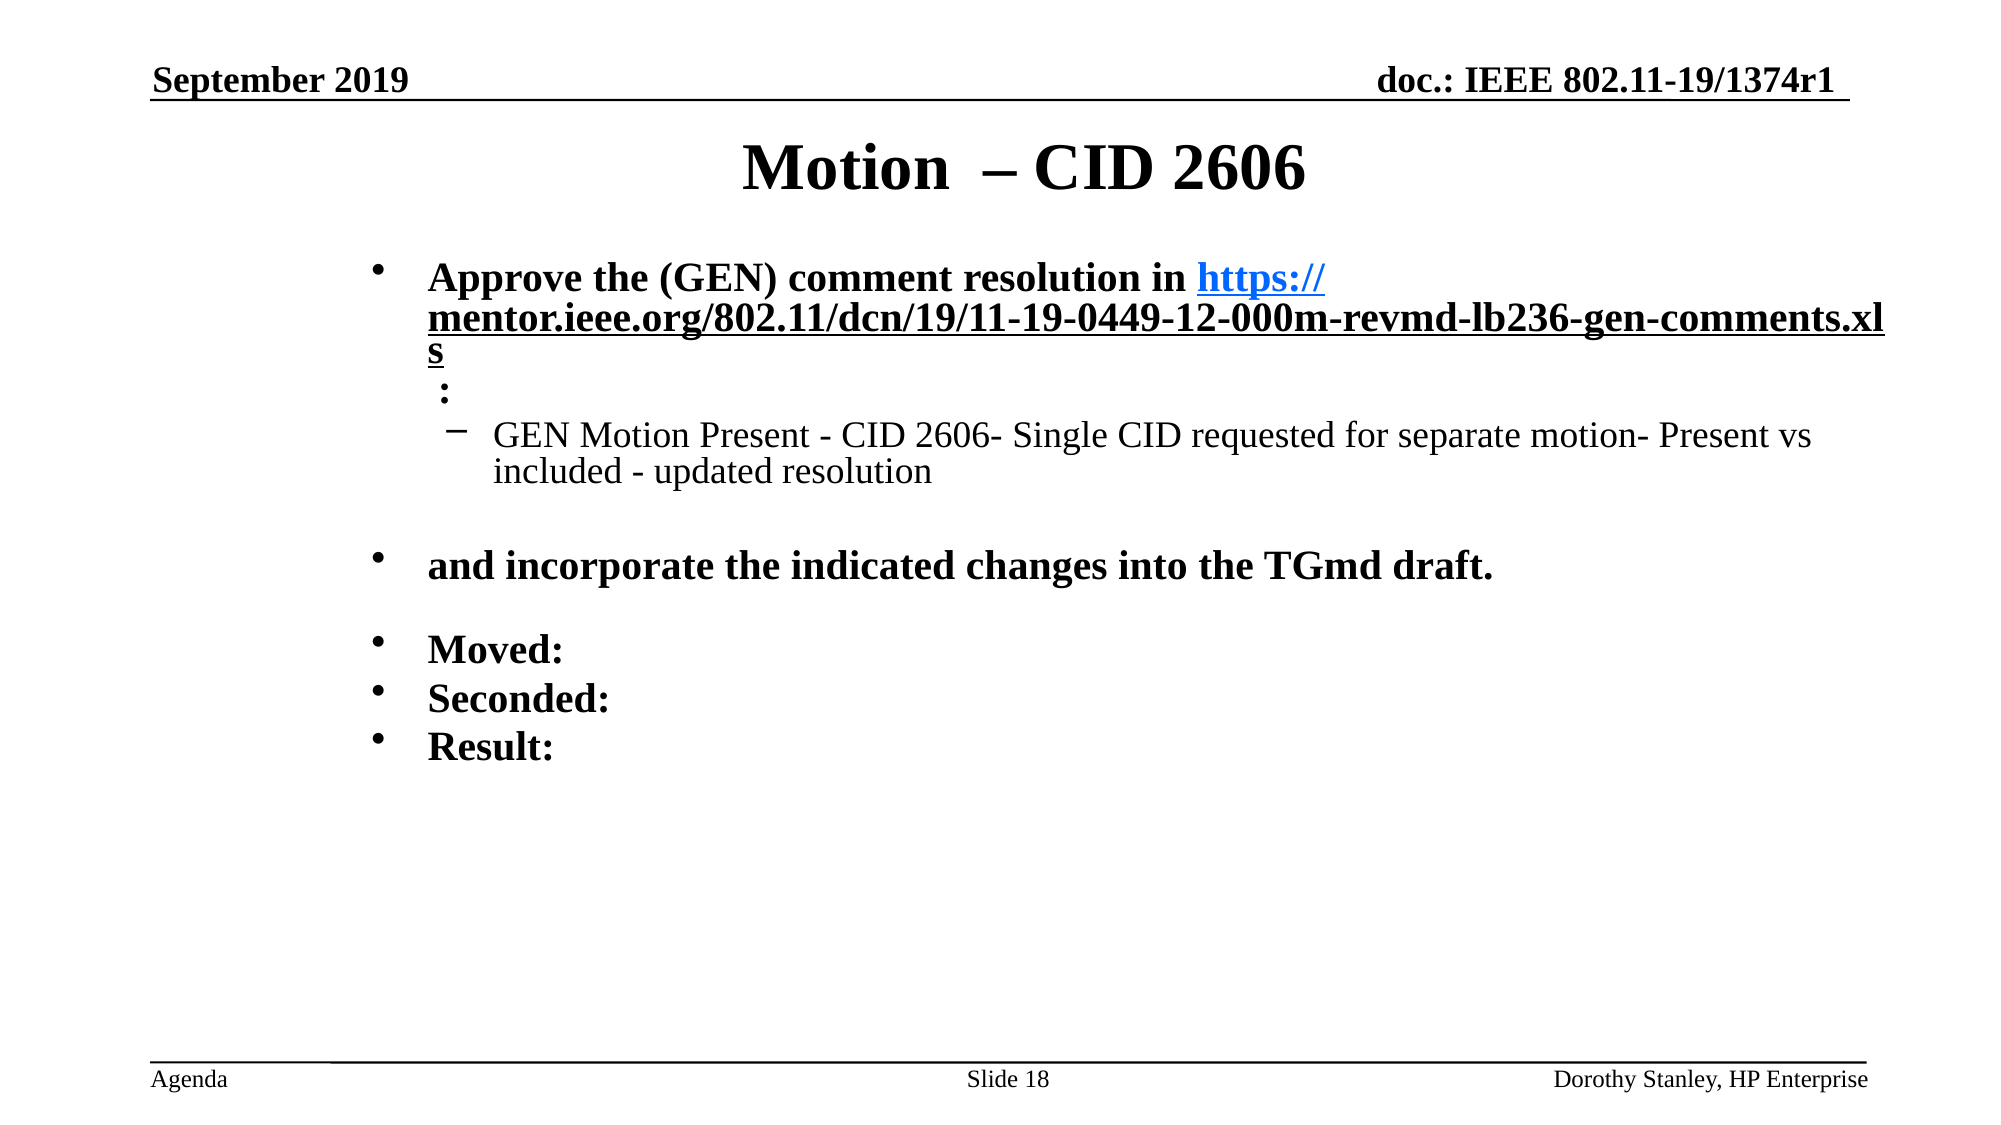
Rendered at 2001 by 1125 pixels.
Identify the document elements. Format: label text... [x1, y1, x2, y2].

footer Dorothy Stanley, HP Enterprise [1549, 1062, 1869, 1093]
slide_number Slide 18 [966, 1062, 1051, 1093]
list Approve the (GEN) comment resolution in https://mentor.ieee.org/802.11/dcn/19/11-19-0449-12-000m-revmd-lb236-gen-comments.xls : GEN Motion Present - CID 2606- Single CID requested for separate motion- Present vs included - updated resolution and incorporate the indicated changes into the TGmd draft. Moved: Seconded: Result: [356, 251, 1911, 1002]
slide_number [152, 54, 567, 100]
title Motion – CID 2606 [200, 75, 1850, 250]
